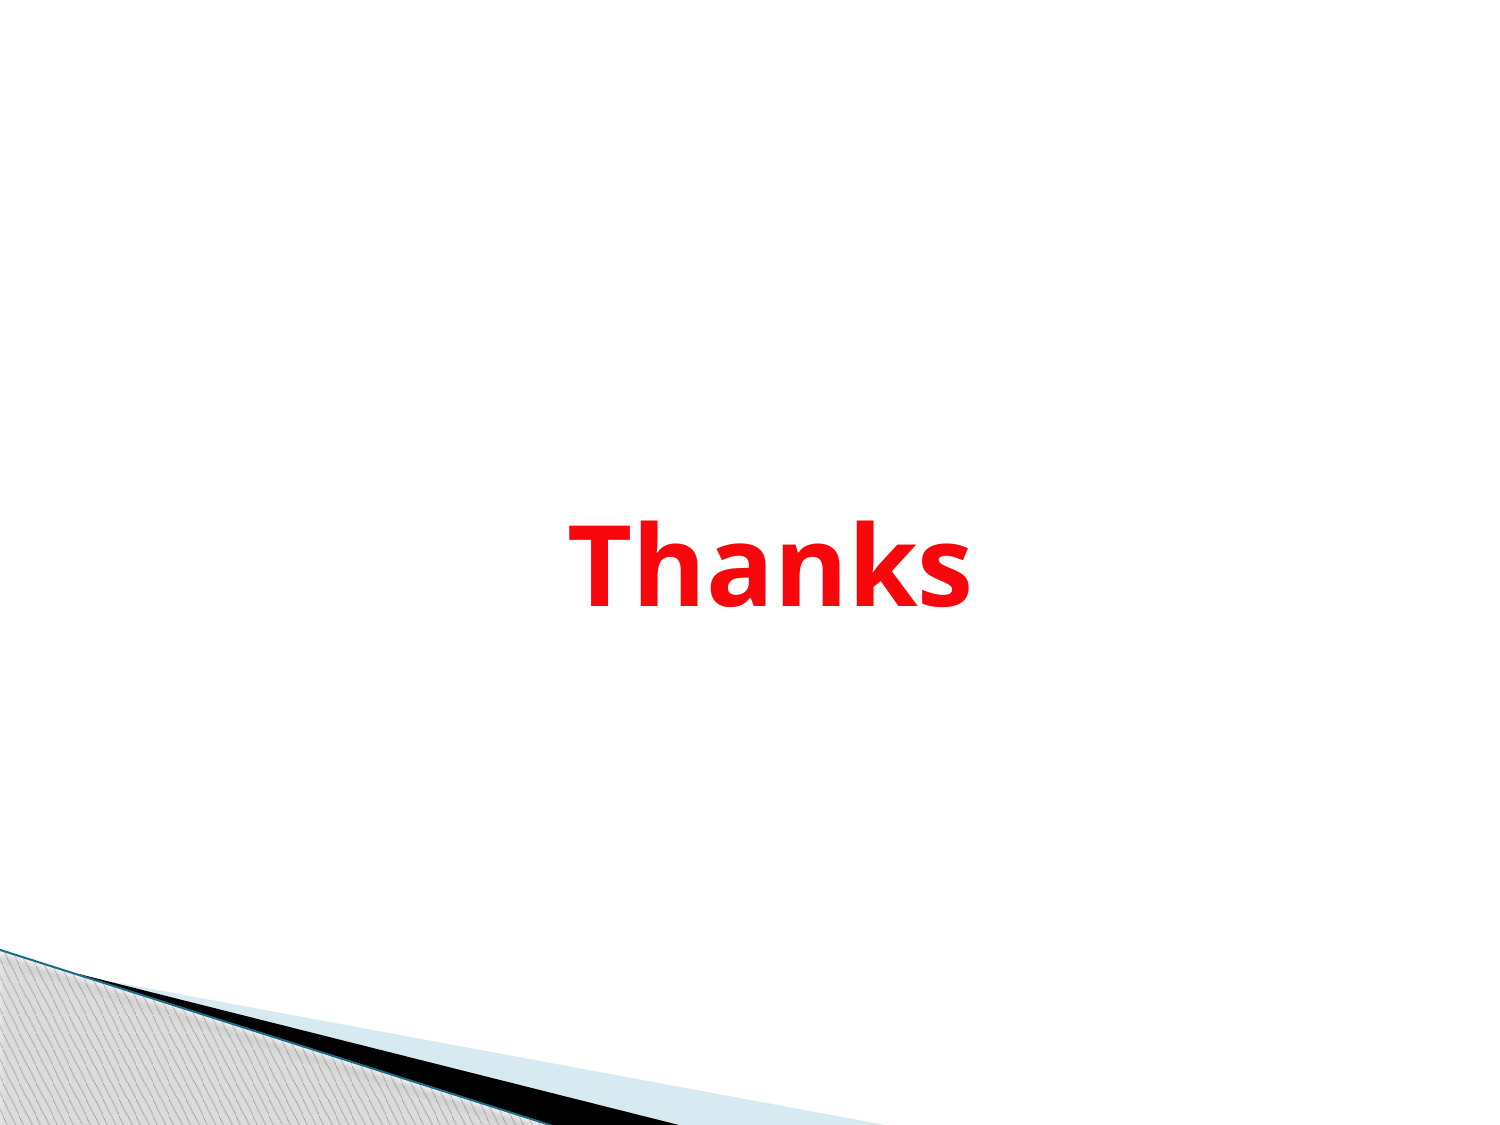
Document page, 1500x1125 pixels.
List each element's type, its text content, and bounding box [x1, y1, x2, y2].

text_box Thanks [538, 486, 1032, 637]
